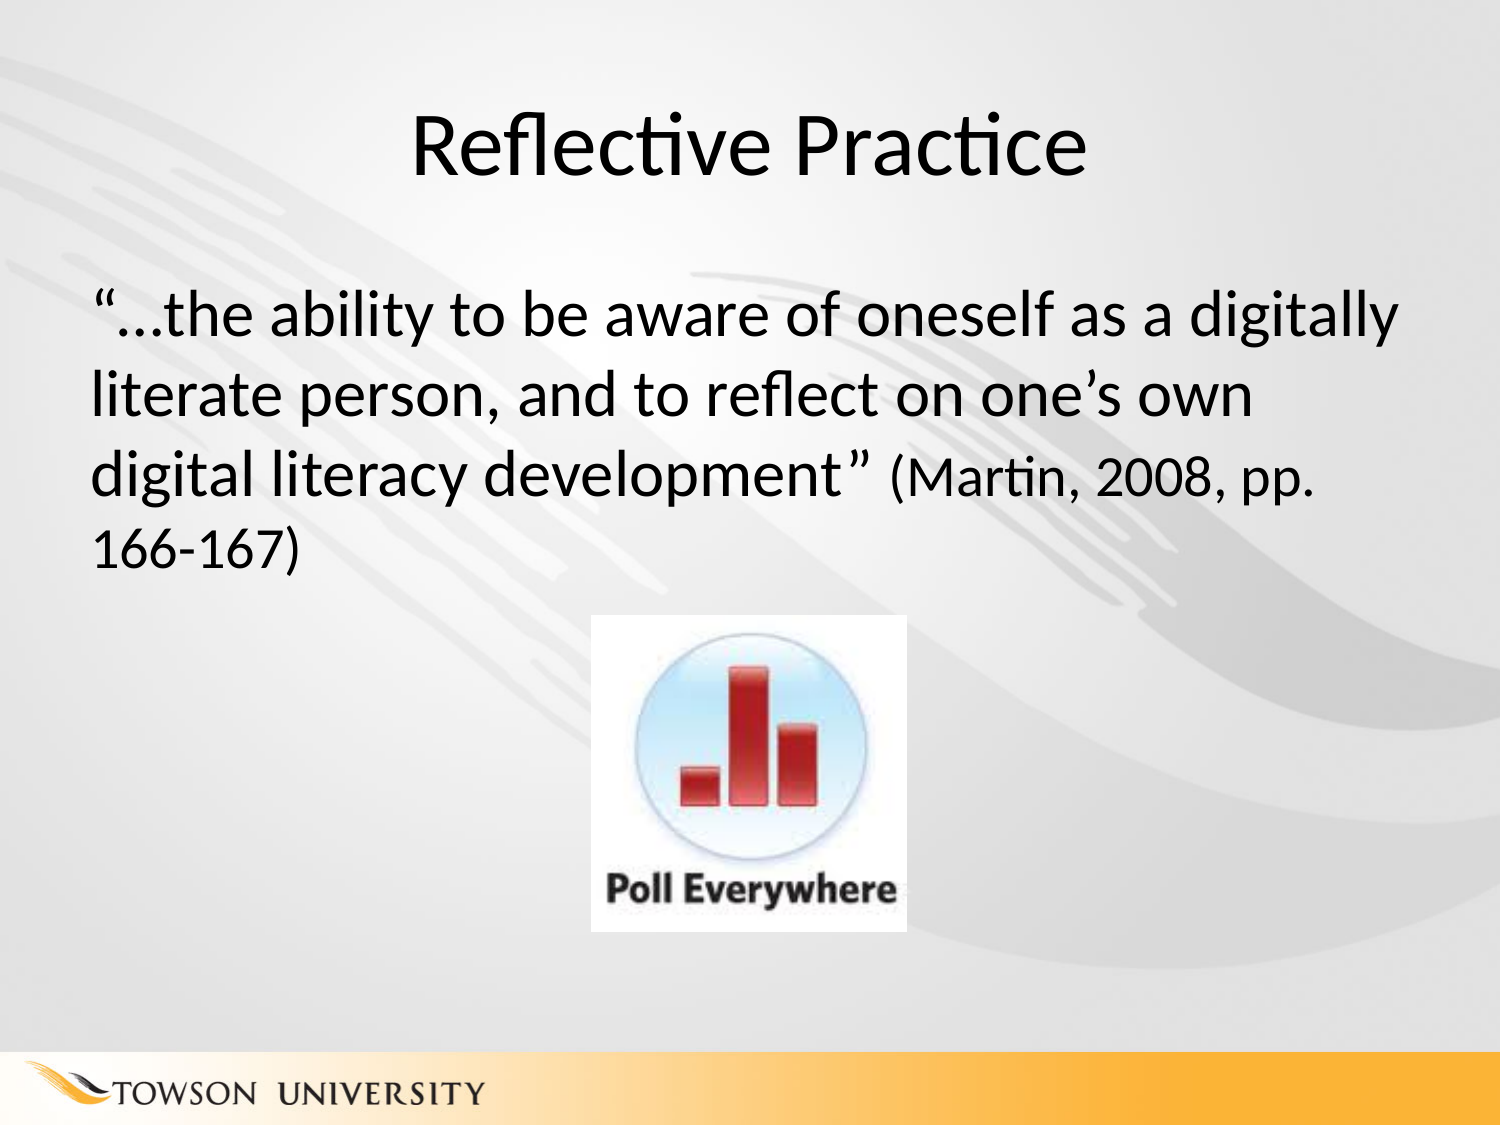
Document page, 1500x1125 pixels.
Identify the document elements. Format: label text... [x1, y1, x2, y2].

title Reflective Practice [75, 45, 1425, 233]
picture [0, 0, 1500, 1125]
list “…the ability to be aware of oneself as a digitally literate person, and to reflect on one’s own digital literacy development” (Martin, 2008, pp. 166-167) [75, 262, 1425, 667]
